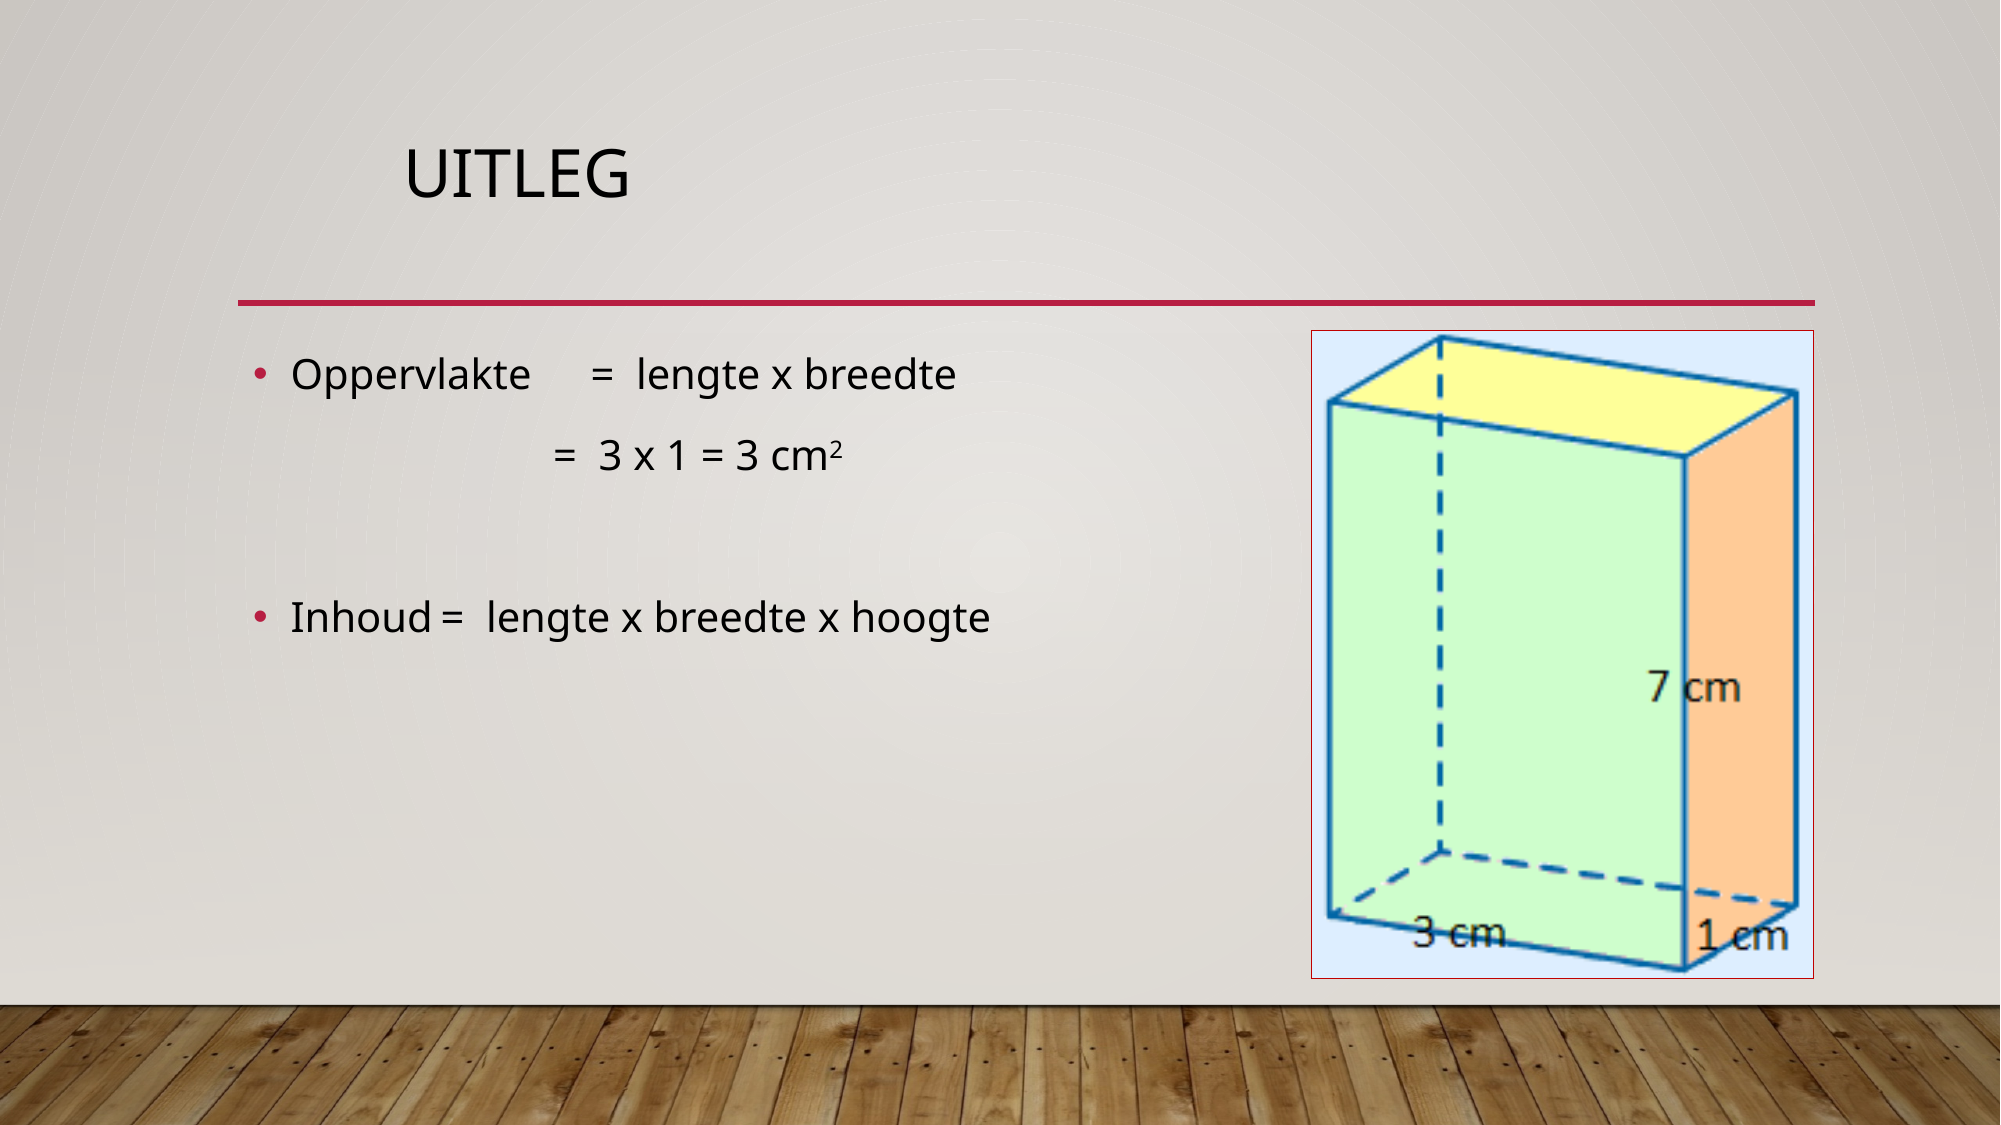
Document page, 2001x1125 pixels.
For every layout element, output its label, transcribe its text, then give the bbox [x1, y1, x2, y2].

list Oppervlakte = lengte x breedte = 3 x 1 = 3 cm2 Inhoud = lengte x breedte x hoogte [238, 330, 1311, 897]
picture [0, 1005, 2000, 1125]
picture [1311, 330, 1814, 979]
title Uitleg [238, 131, 1814, 305]
